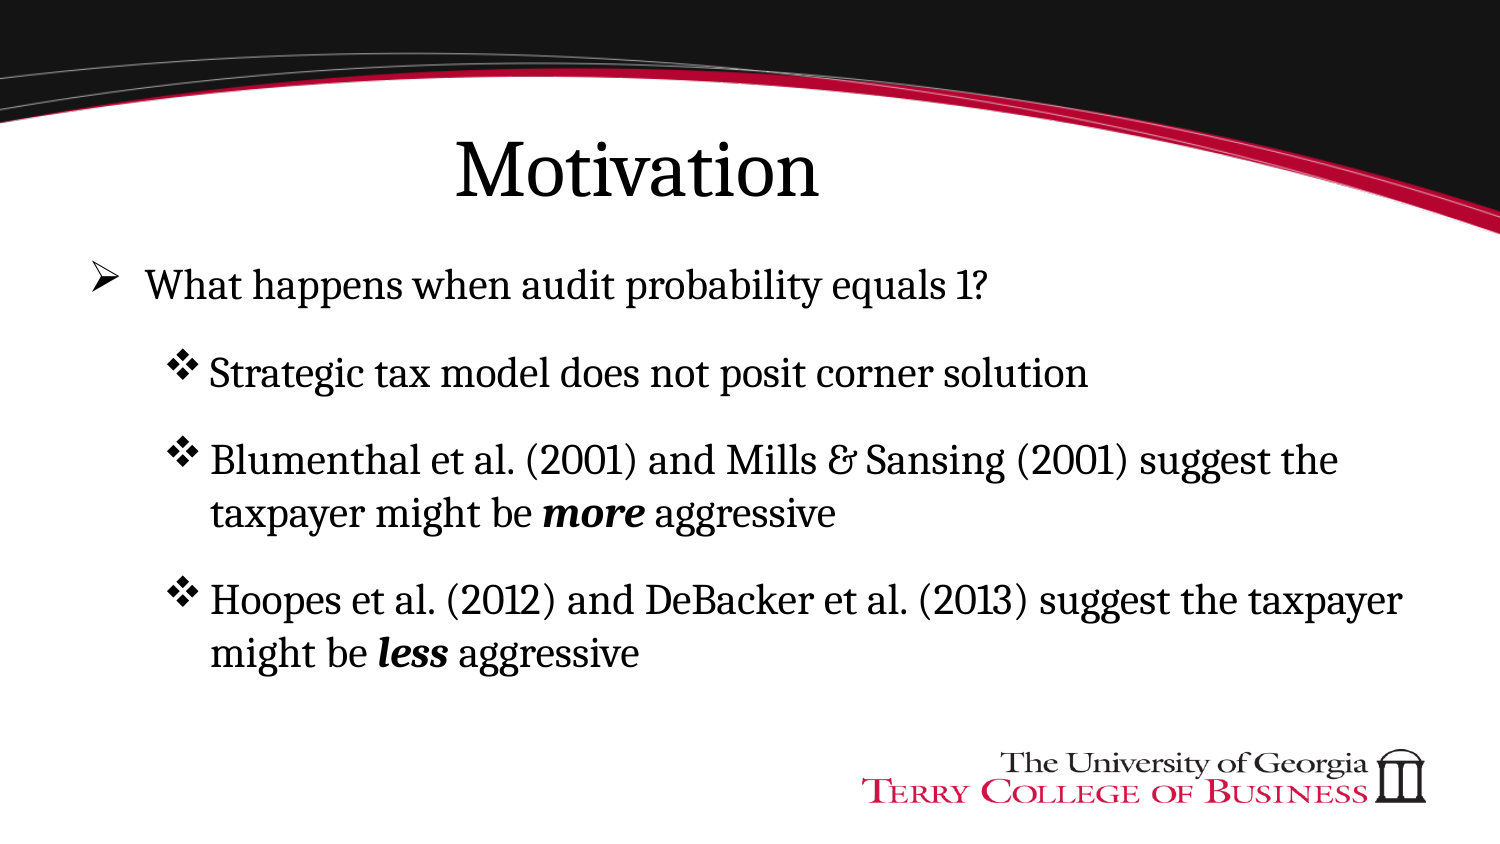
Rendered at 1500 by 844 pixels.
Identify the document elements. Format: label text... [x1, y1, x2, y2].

text_box What happens when audit probability equals 1? Strategic tax model does not posit corner solution Blumenthal et al. (2001) and Mills & Sansing (2001) suggest the taxpayer might be more aggressive Hoopes et al. (2012) and DeBacker et al. (2013) suggest the taxpayer might be less aggressive [74, 249, 1476, 769]
picture [862, 769, 1426, 803]
picture [0, 0, 1500, 244]
title Motivation [0, 93, 1313, 235]
